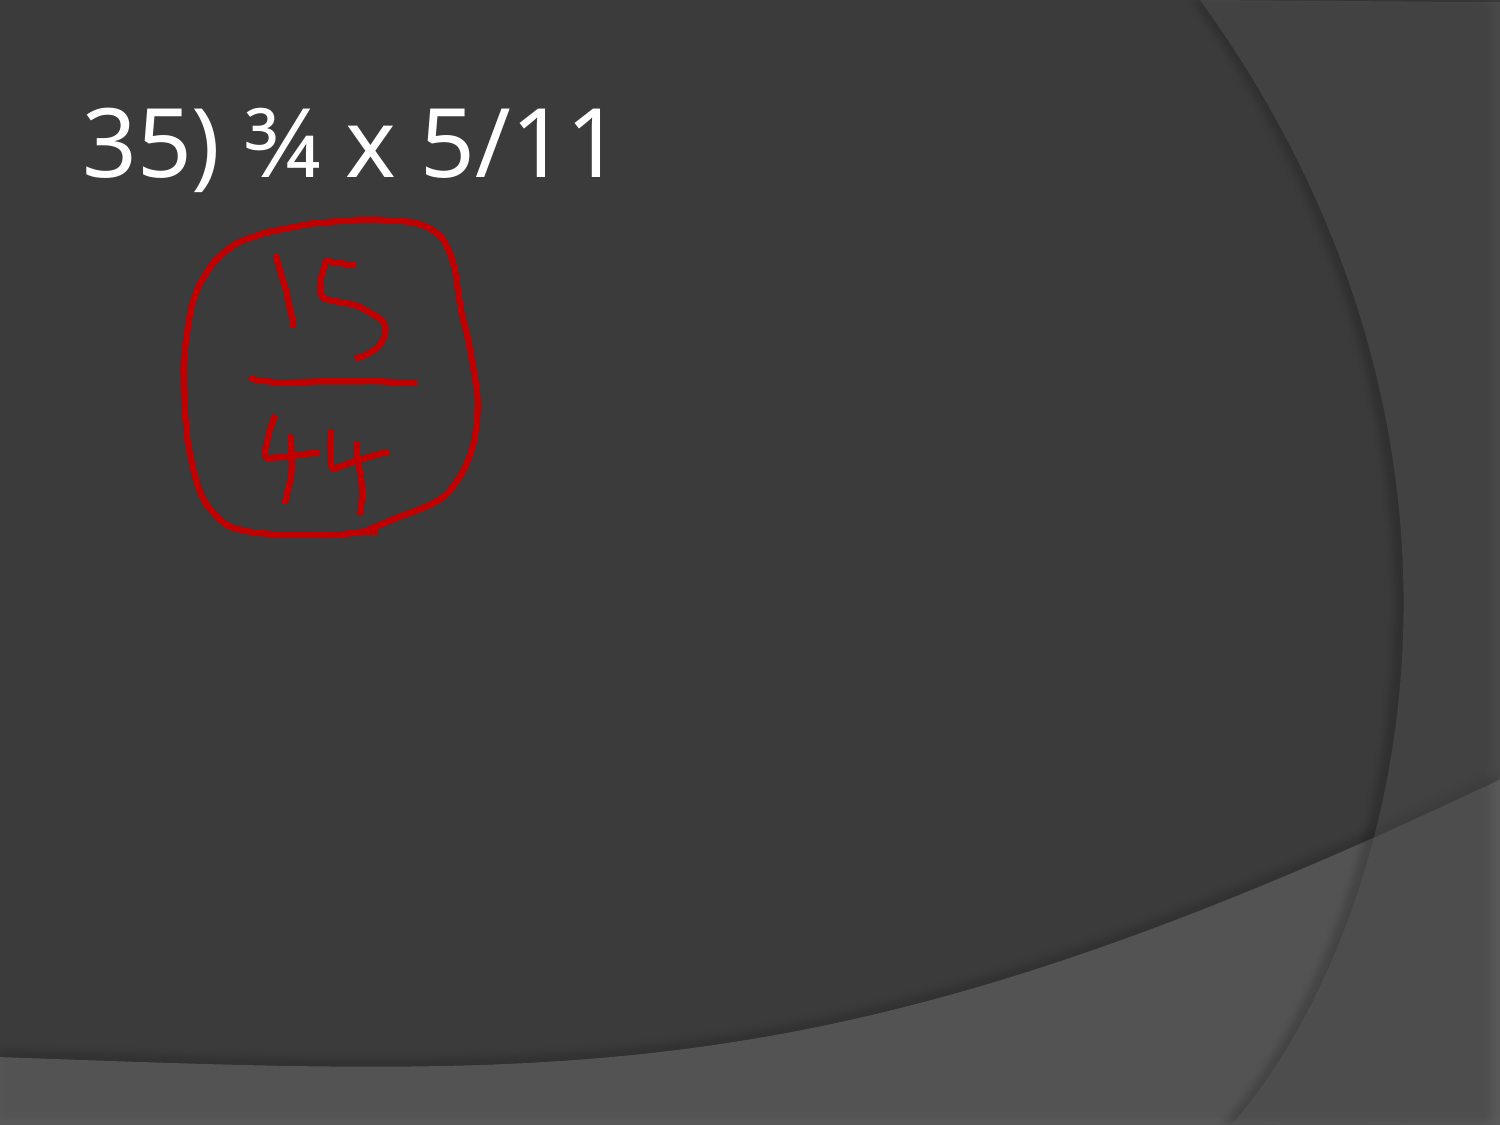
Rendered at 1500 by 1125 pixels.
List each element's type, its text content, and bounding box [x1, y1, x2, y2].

title 35) ¾ x 5/11 [75, 45, 1300, 233]
text_box [182, 218, 479, 536]
